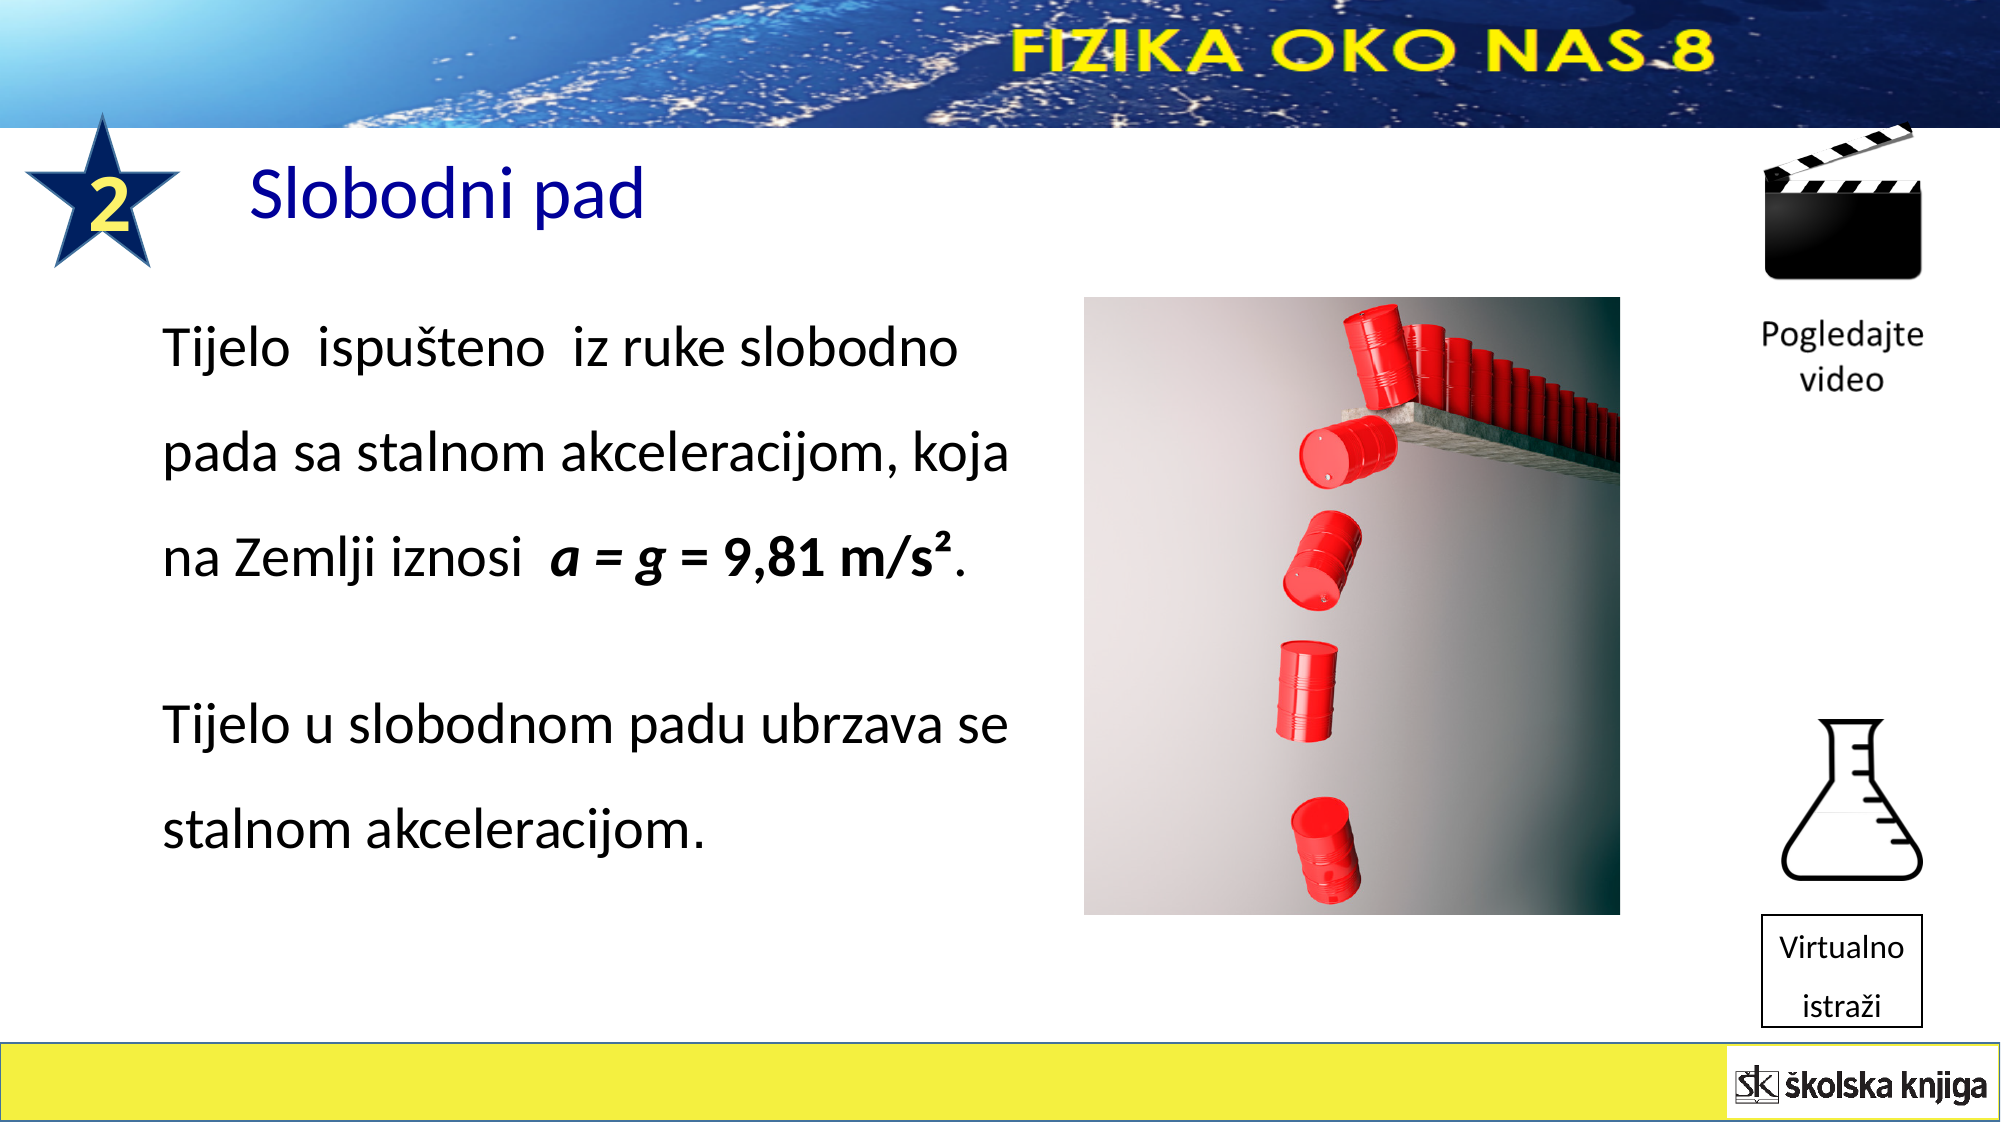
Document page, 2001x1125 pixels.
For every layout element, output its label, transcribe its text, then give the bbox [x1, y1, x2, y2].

picture [1729, 297, 1956, 425]
text_box Virtualno istraži [1762, 915, 1923, 1027]
text_box 2 [24, 111, 181, 269]
text_box Tijelo ispušteno iz ruke slobodno pada sa stalnom akceleracijom, koja na Zemlji iznosi a = g = 9,81 m/s². [148, 265, 1046, 715]
picture [0, 0, 2000, 282]
picture [1781, 719, 1923, 881]
text_box Slobodni pad [234, 136, 663, 242]
text_box Tijelo u slobodnom padu ubrzava se stalnom akceleracijom. [148, 715, 1039, 868]
picture [1727, 1046, 1998, 1118]
picture [1083, 297, 1621, 915]
